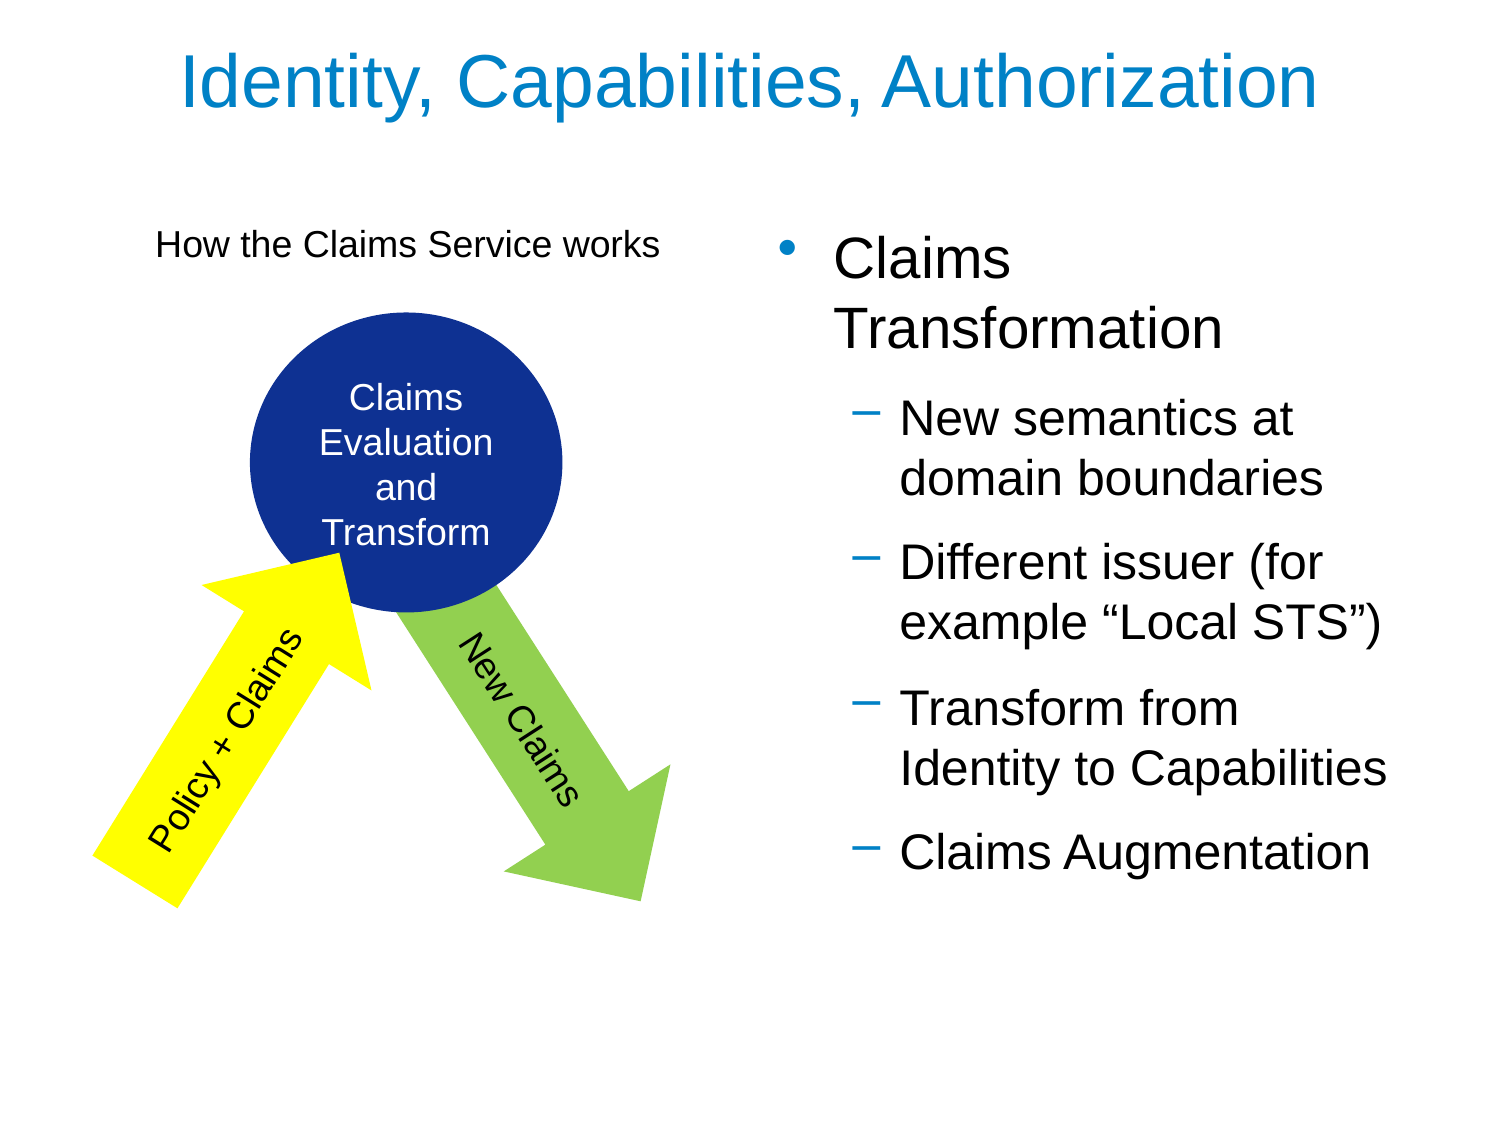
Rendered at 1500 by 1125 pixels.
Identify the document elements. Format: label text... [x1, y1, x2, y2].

title Identity, Capabilities, Authorization [74, 37, 1426, 136]
list Claims Transformation New semantics at domain boundaries Different issuer (for example “Local STS”) Transform from Identity to Capabilities Claims Augmentation [762, 212, 1426, 956]
text_box New Claims [395, 586, 673, 904]
text_box Policy + Claims [90, 550, 374, 911]
text_box How the Claims Service works [140, 212, 676, 273]
text_box Claims Evaluation and Transform [247, 310, 565, 615]
